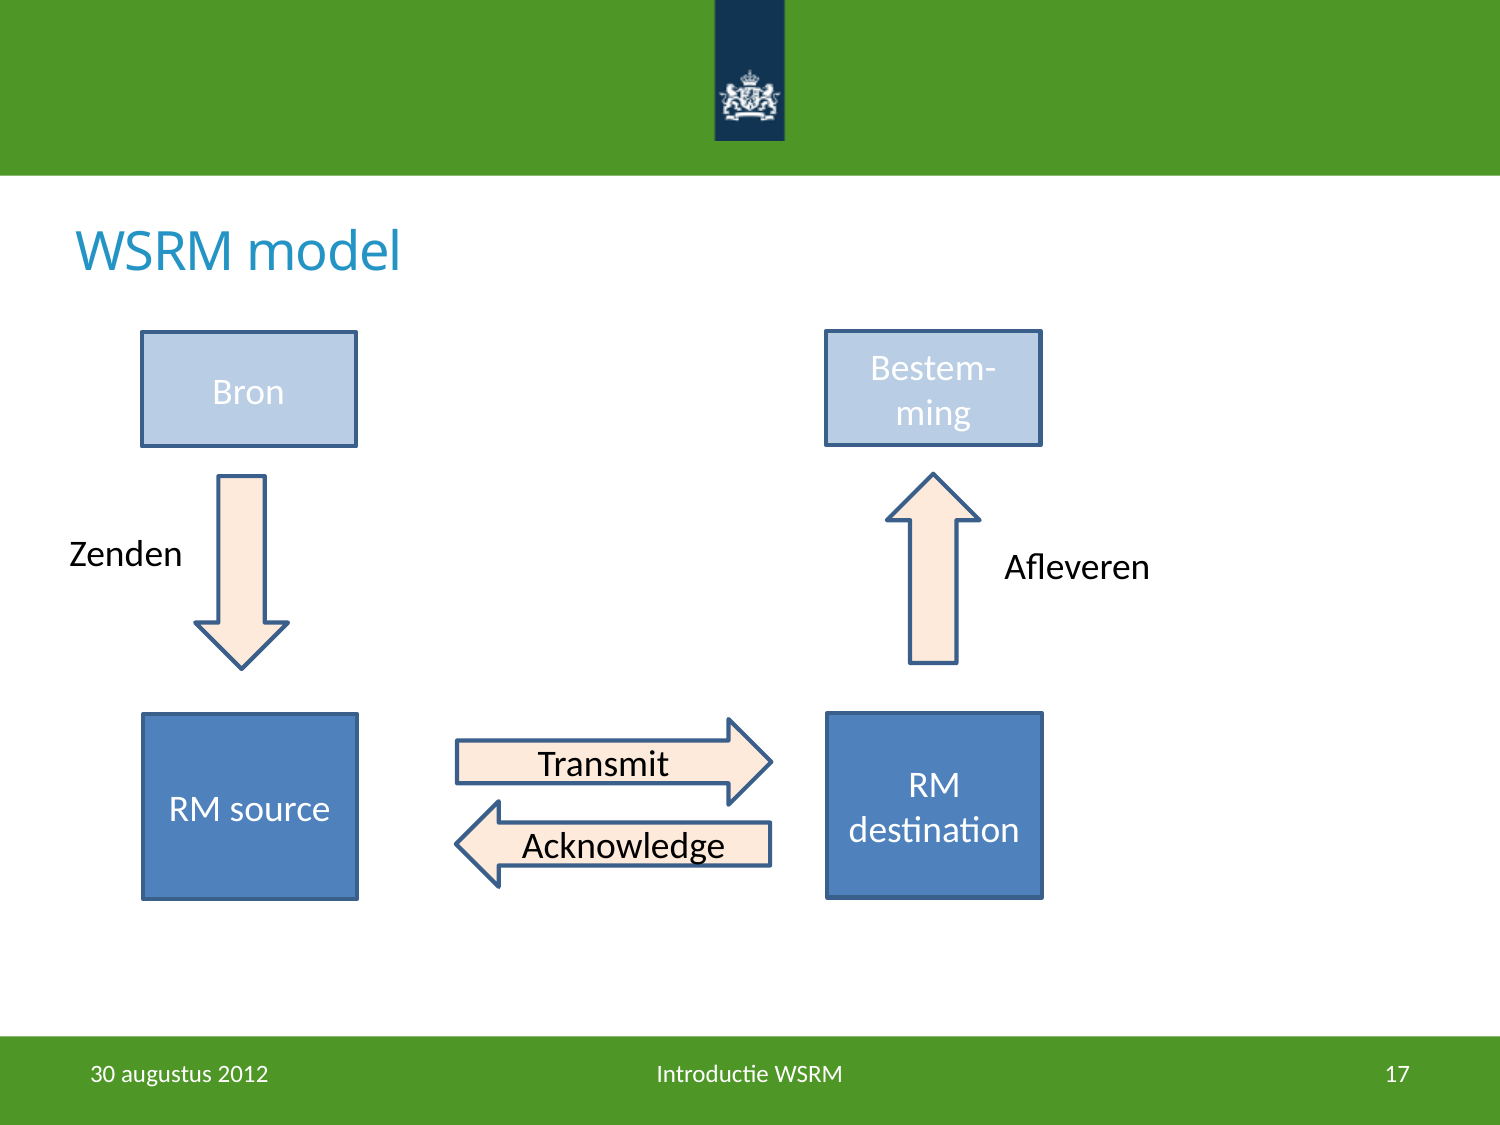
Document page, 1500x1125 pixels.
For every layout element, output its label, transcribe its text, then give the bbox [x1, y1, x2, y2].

slide_number 17 [1074, 1042, 1425, 1103]
text_box [884, 471, 982, 666]
footer Introductie WSRM [512, 1042, 988, 1103]
text_box Transmit [454, 717, 774, 807]
text_box Zenden [54, 521, 199, 582]
picture [0, 0, 1500, 141]
text_box Bestem-ming [824, 329, 1043, 447]
text_box Acknowledge [453, 799, 773, 889]
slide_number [75, 1042, 425, 1103]
text_box Bron [140, 330, 358, 448]
text_box [193, 474, 290, 672]
title WSRM model [60, 202, 1348, 296]
text_box RM source [141, 712, 359, 901]
text_box RM destination [825, 711, 1044, 900]
text_box Afleveren [989, 534, 1166, 595]
